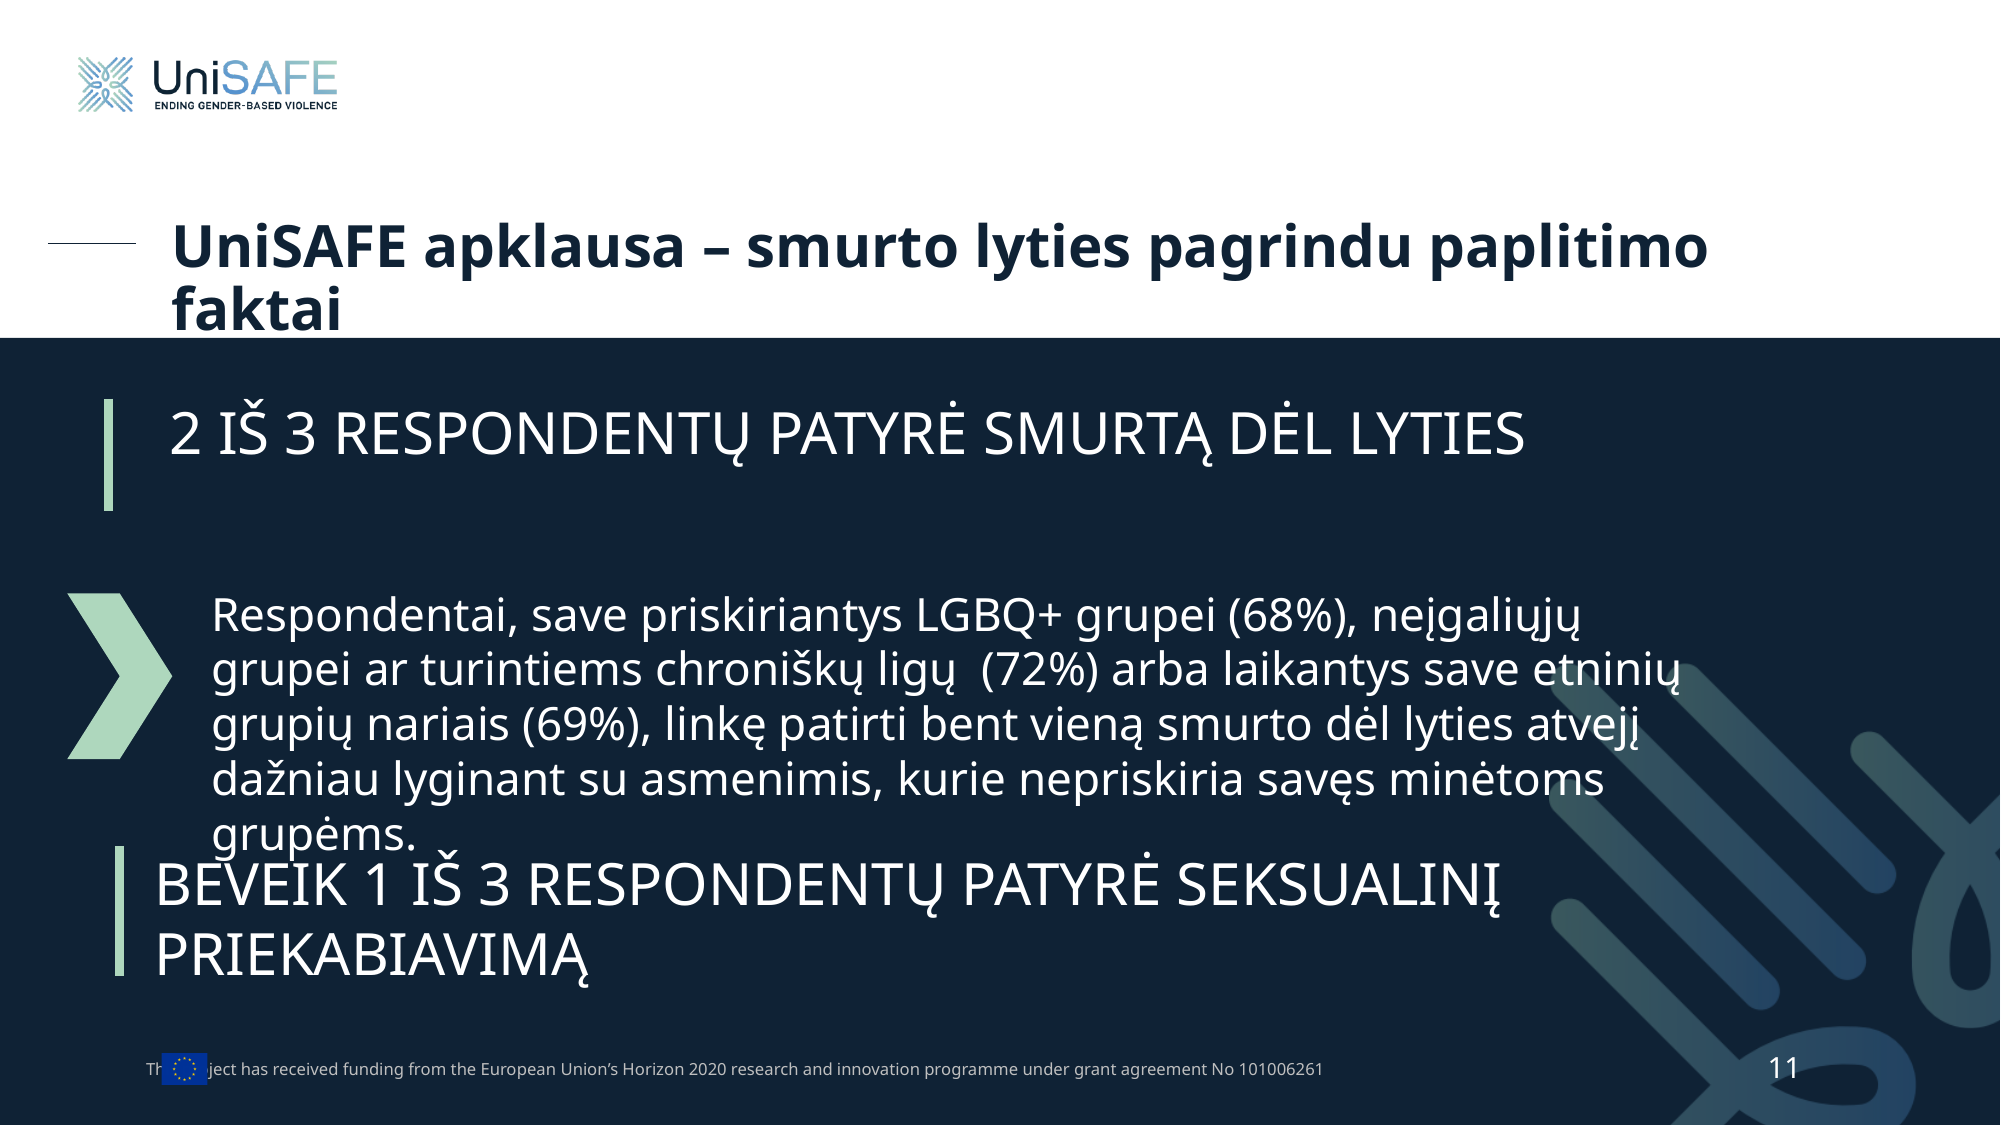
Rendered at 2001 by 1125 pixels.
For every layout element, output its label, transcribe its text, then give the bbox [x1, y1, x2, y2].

text_box 2 iš 3 RESPONDENTŲ PATYRĖ SMURTĄ DĖL LYTIES [154, 364, 1859, 493]
picture [78, 57, 337, 112]
title UniSAFE apklausa – smurto lyties pagrindu paplitimo faktai [171, 185, 1827, 313]
text_box [65, 592, 174, 761]
text_box BEVEIK 1 IŠ 3 RESPONDENTŲ PATYRĖ SEKSUALINĮ PRIEKABIAVIMĄ [154, 815, 1703, 959]
text_box Respondentai, save priskiriantys LGBQ+ grupei (68%), neįgaliųjų grupei ar turintiems chroniškų ligų (72%) arba laikantys save etninių grupių nariais (69%), linkę patirti bent vieną smurto dėl lyties atvejį dažniau lyginant su asmenimis, kurie nepriskiria savęs minėtoms grupėms. [196, 577, 1724, 868]
